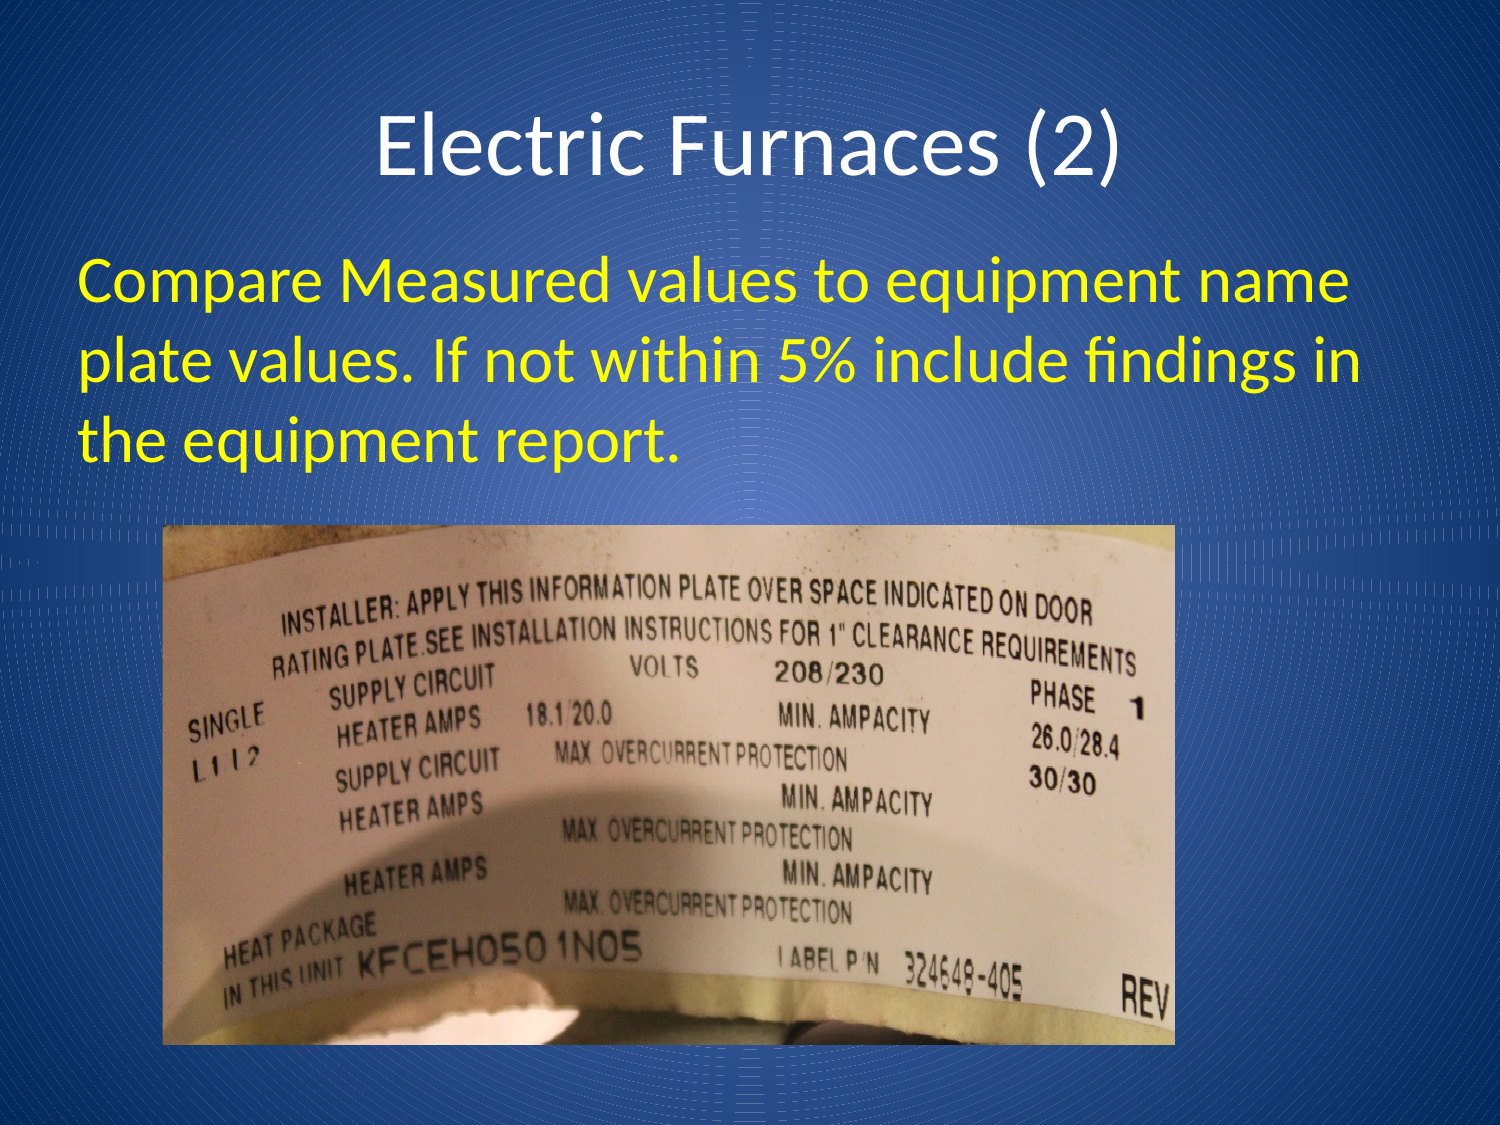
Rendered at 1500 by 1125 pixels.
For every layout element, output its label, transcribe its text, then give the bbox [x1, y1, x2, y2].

title Electric Furnaces (2) [75, 45, 1425, 233]
list Compare Measured values to equipment name plate values. If not within 5% include findings in the equipment report. [62, 228, 1413, 500]
picture [162, 524, 1176, 1045]
